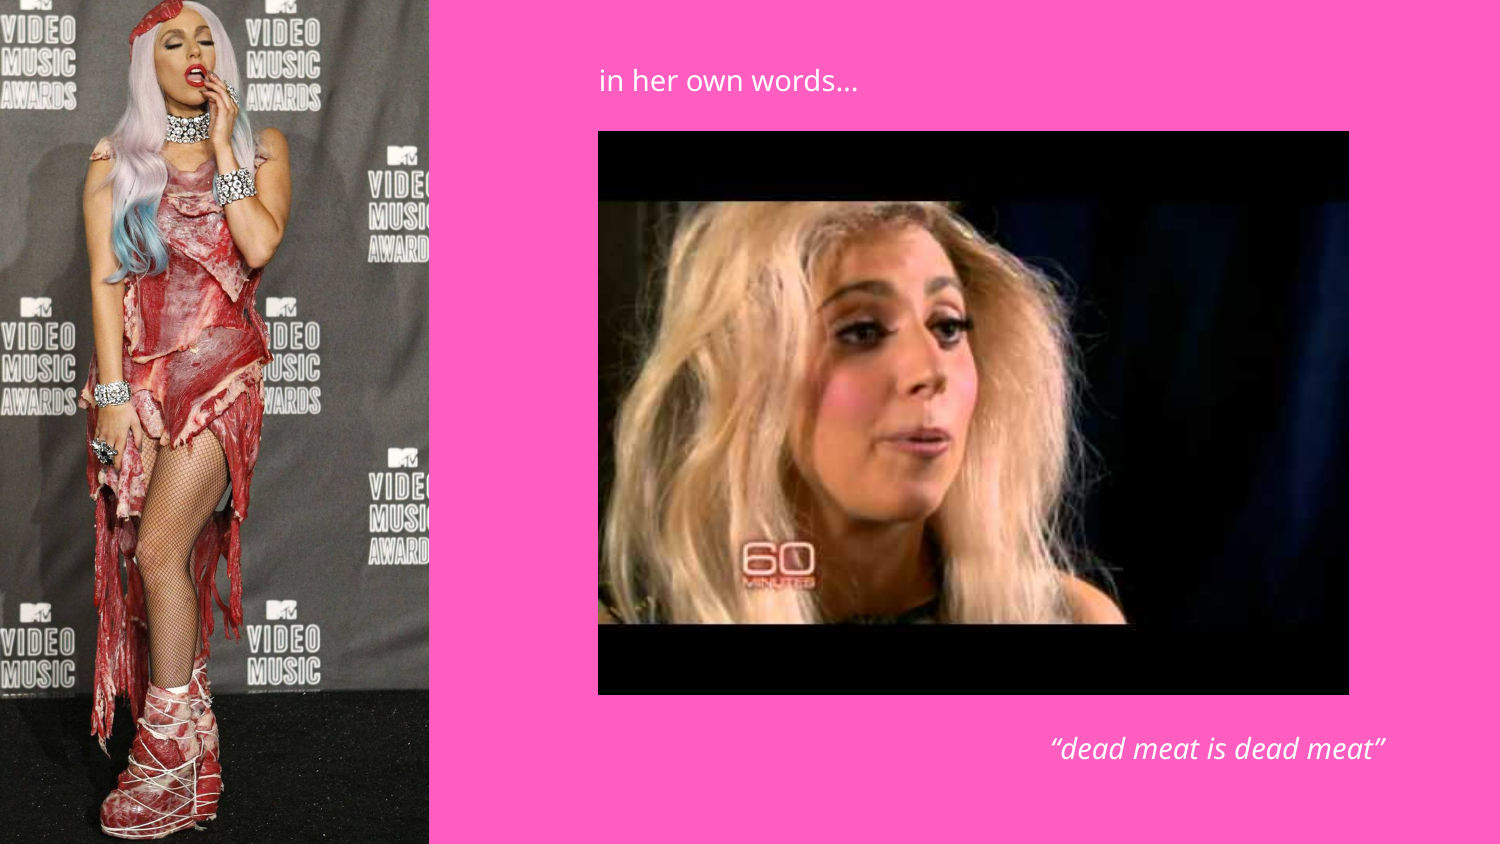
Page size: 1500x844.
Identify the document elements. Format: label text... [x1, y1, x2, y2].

picture [597, 131, 1349, 695]
picture [0, 0, 429, 844]
text_box in her own words... [583, 47, 958, 111]
text_box “dead meat is dead meat” [1034, 715, 1409, 778]
